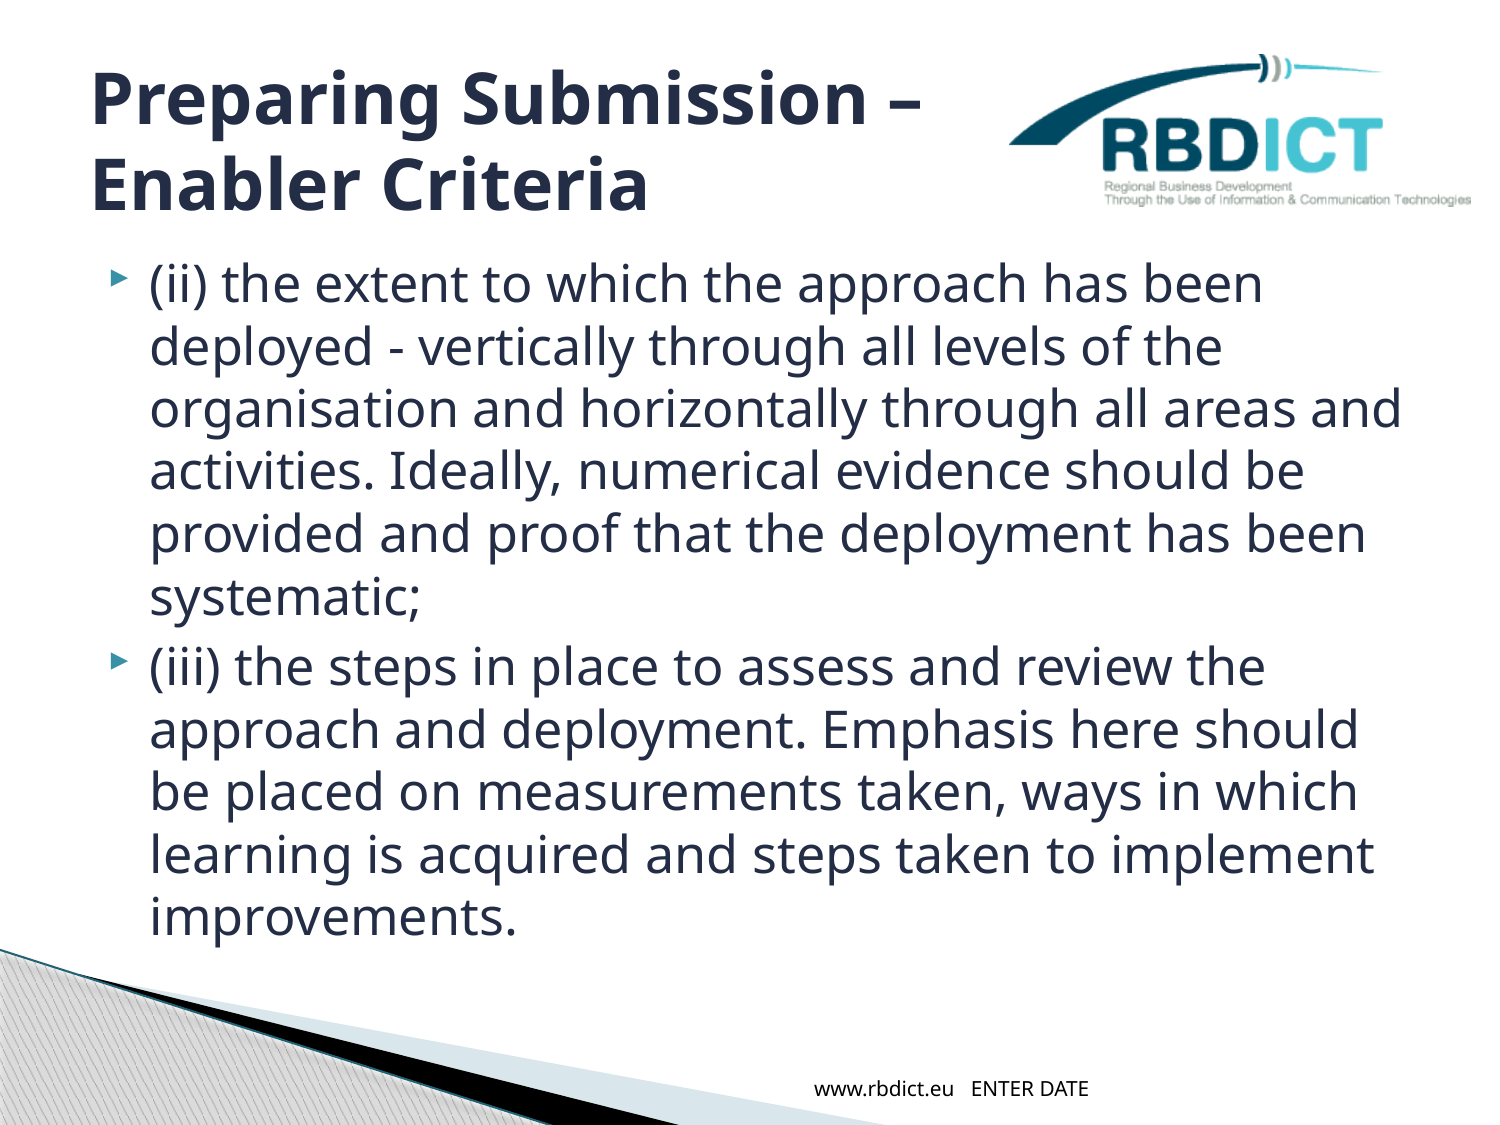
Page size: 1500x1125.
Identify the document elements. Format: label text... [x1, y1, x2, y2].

picture [1425, 54, 1471, 207]
footer www.rbdict.eu ENTER DATE [718, 1051, 1105, 1112]
title Preparing Submission – Enabler Criteria [75, 45, 1425, 233]
list (ii) the extent to which the approach has been deployed - vertically through all levels of the organisation and horizontally through all areas and activities. Ideally, numerical evidence should be provided and proof that the deployment has been systematic; (iii) the steps in place to assess and review the approach and deployment. Emphasis here should be placed on measurements taken, ways in which learning is acquired and steps taken to implement improvements. [74, 242, 1426, 986]
